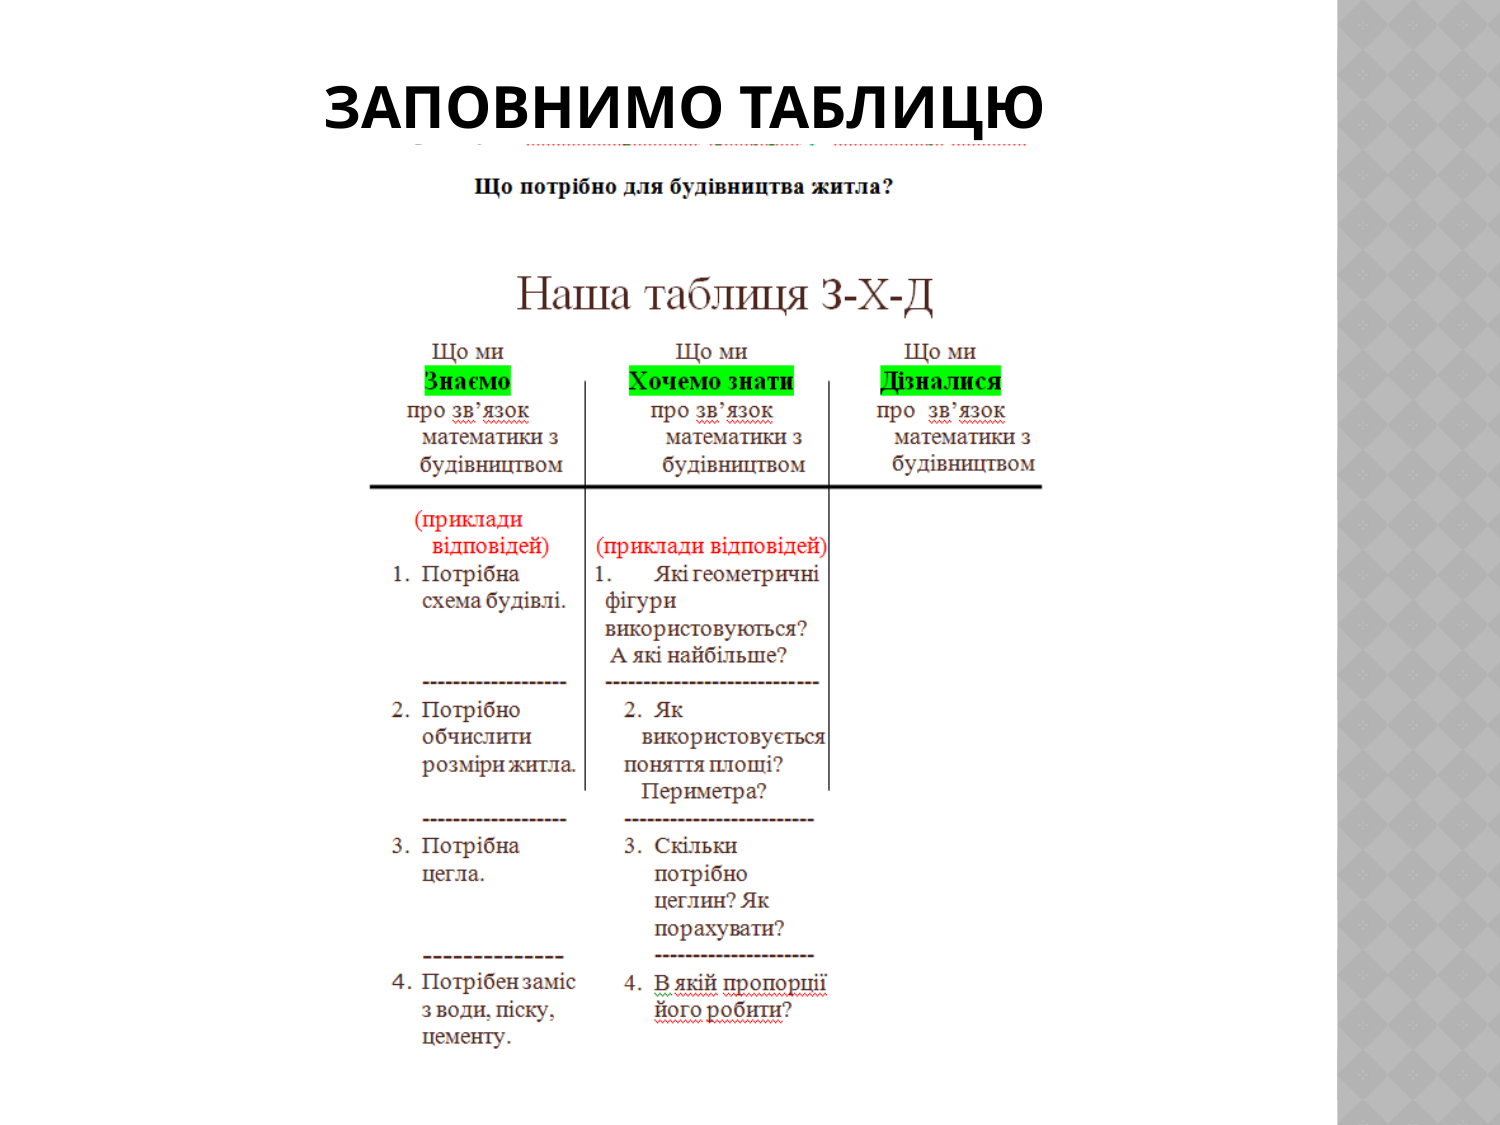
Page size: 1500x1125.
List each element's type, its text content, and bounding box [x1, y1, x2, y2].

title Заповнимо таблицю [316, 52, 1067, 141]
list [163, 143, 1146, 1067]
